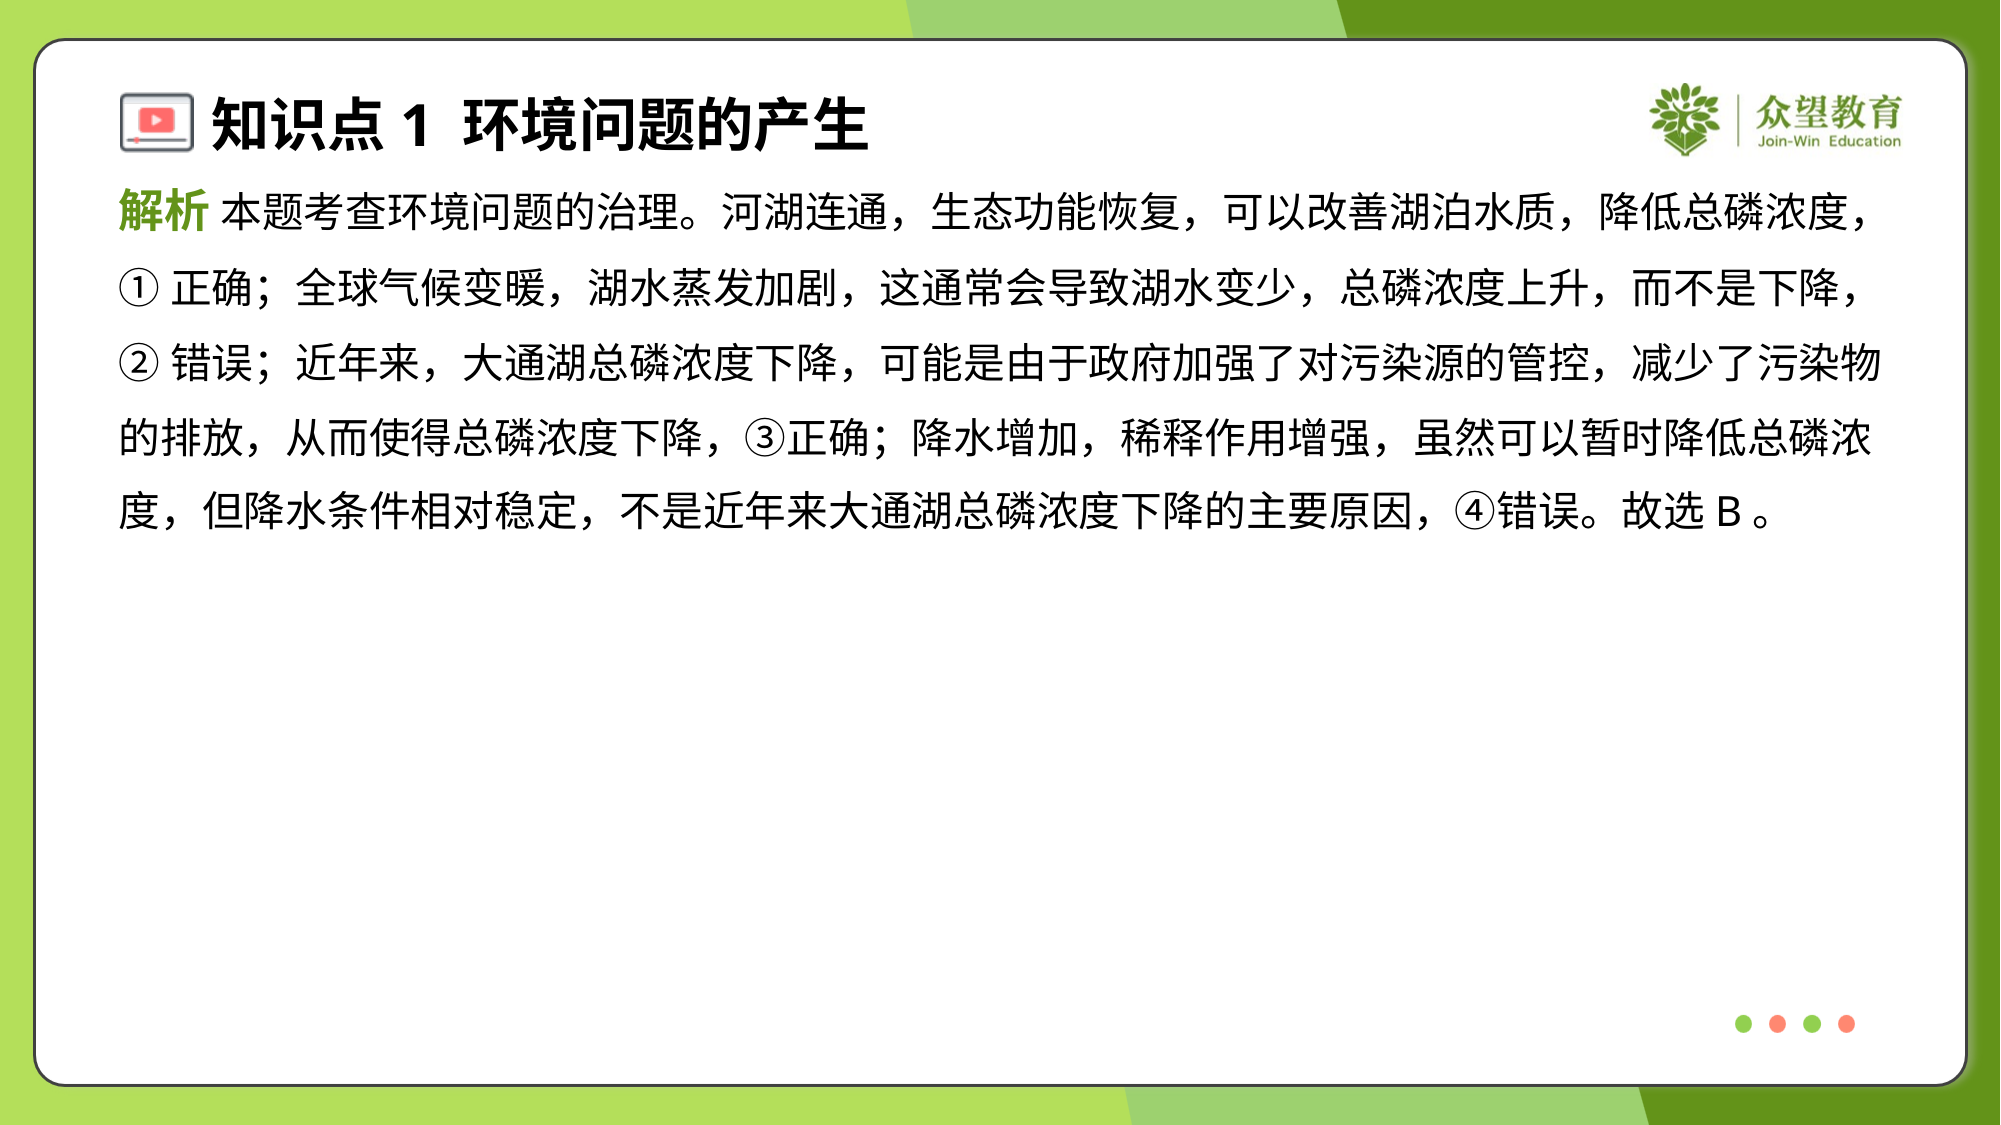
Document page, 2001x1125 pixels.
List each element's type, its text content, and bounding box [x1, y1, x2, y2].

picture [0, 0, 2000, 1125]
text_box 解析 本题考查环境问题的治理。河湖连通，生态功能恢复，可以改善湖泊水质，降低总磷浓度， ①正确；全球气候变暖，湖水蒸发加剧，这通常会导致湖水变少，总磷浓度上升，而不是下降， ②错误；近年来，大通湖总磷浓度下降，可能是由于政府加强了对污染源的管控，减少了污染物 的排放，从而使得总磷浓度下降，③正确；降水增加，稀释作用增强，虽然可以暂时降低总磷浓 度，但降水条件相对稳定，不是近年来大通湖总磷浓度下降的主要原因，④错误。故选B。 [118, 159, 1883, 527]
